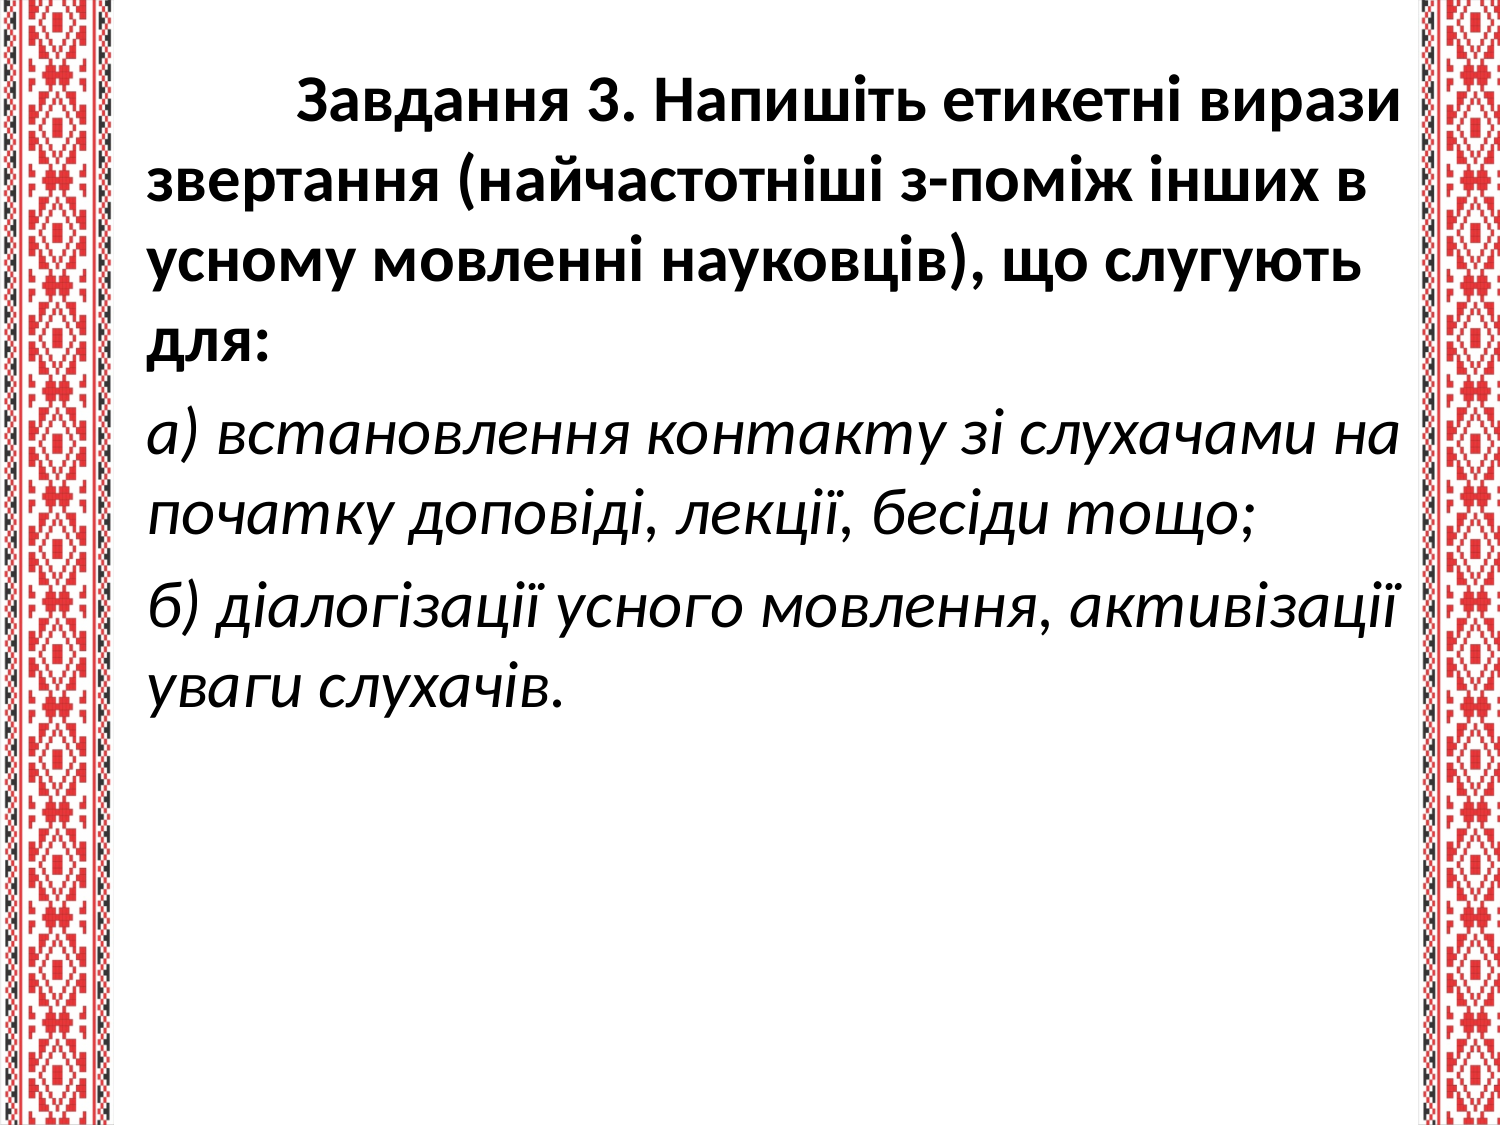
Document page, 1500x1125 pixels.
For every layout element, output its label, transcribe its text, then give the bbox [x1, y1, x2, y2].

picture [911, 1, 1500, 1124]
list Завдання 3. Напишіть етикетні вирази звертання (найчастотніші з-поміж інших в усному мовленні науковців), що слугують для: а) встановлення контакту зі слухачами на початку доповіді, лекції, бесіди тощо; б) діалогізації усного мовлення, активізації уваги слухачів. [114, 46, 1418, 1005]
picture [0, 1, 620, 1124]
